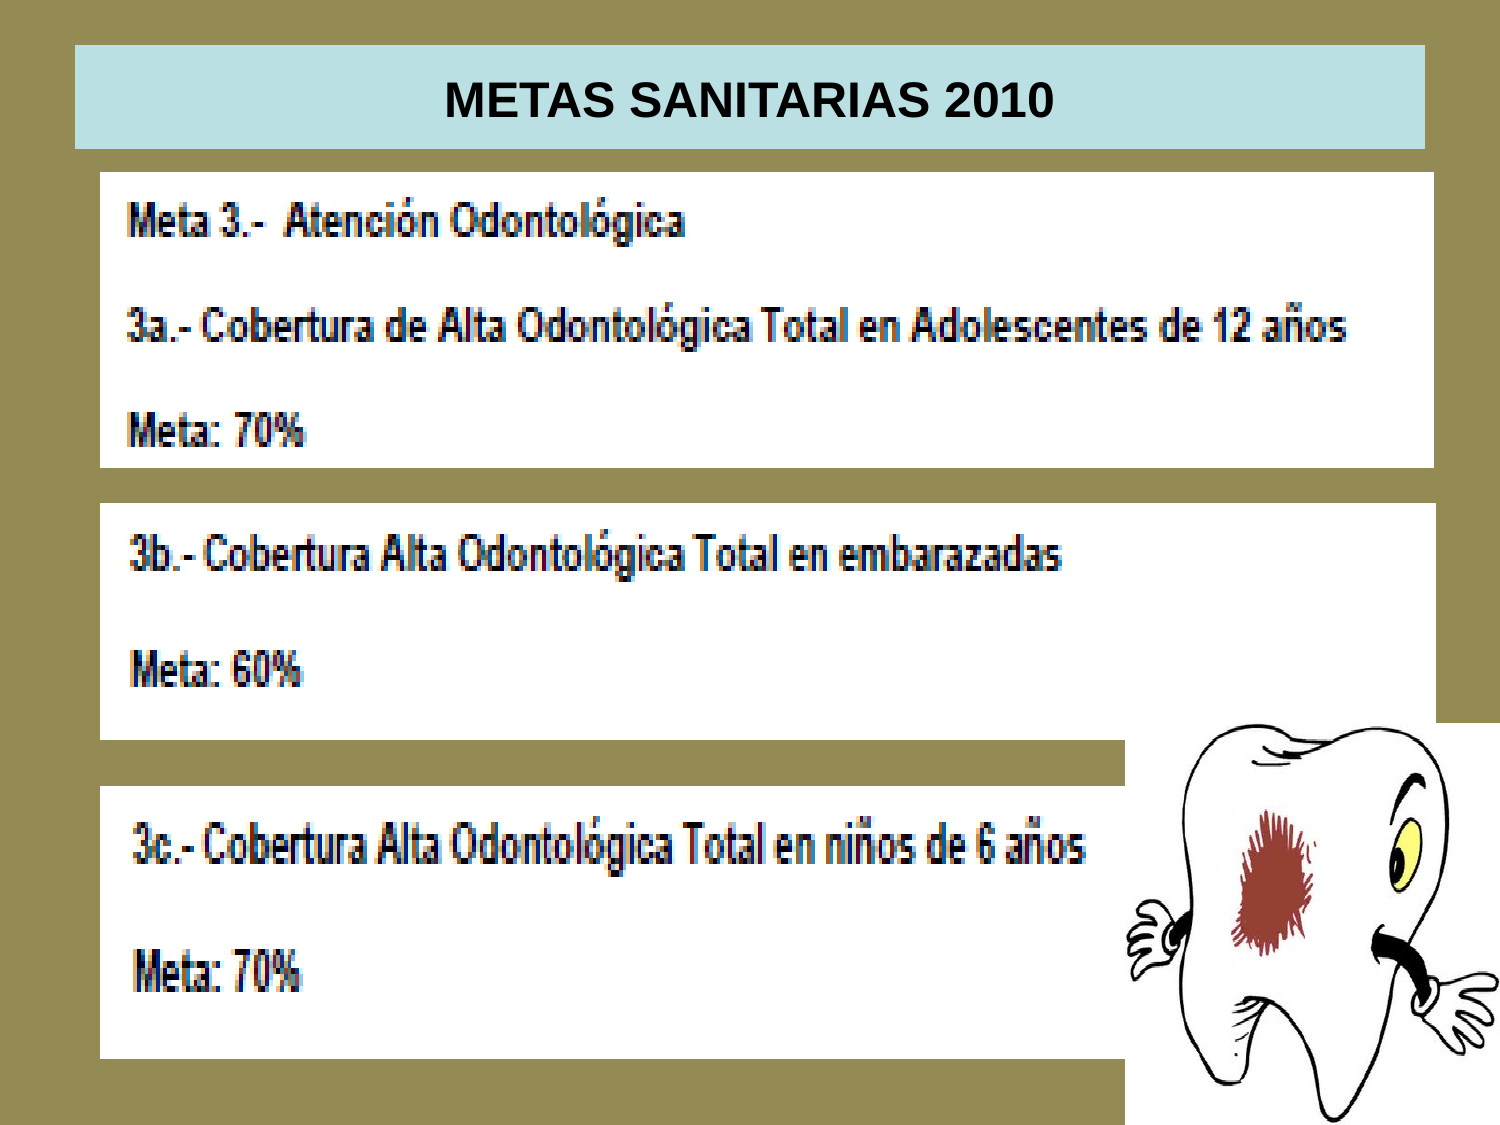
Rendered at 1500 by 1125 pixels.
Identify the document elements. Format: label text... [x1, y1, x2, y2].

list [100, 172, 1434, 469]
picture [99, 503, 1500, 1125]
title METAS SANITARIAS 2010 [74, 44, 1426, 150]
